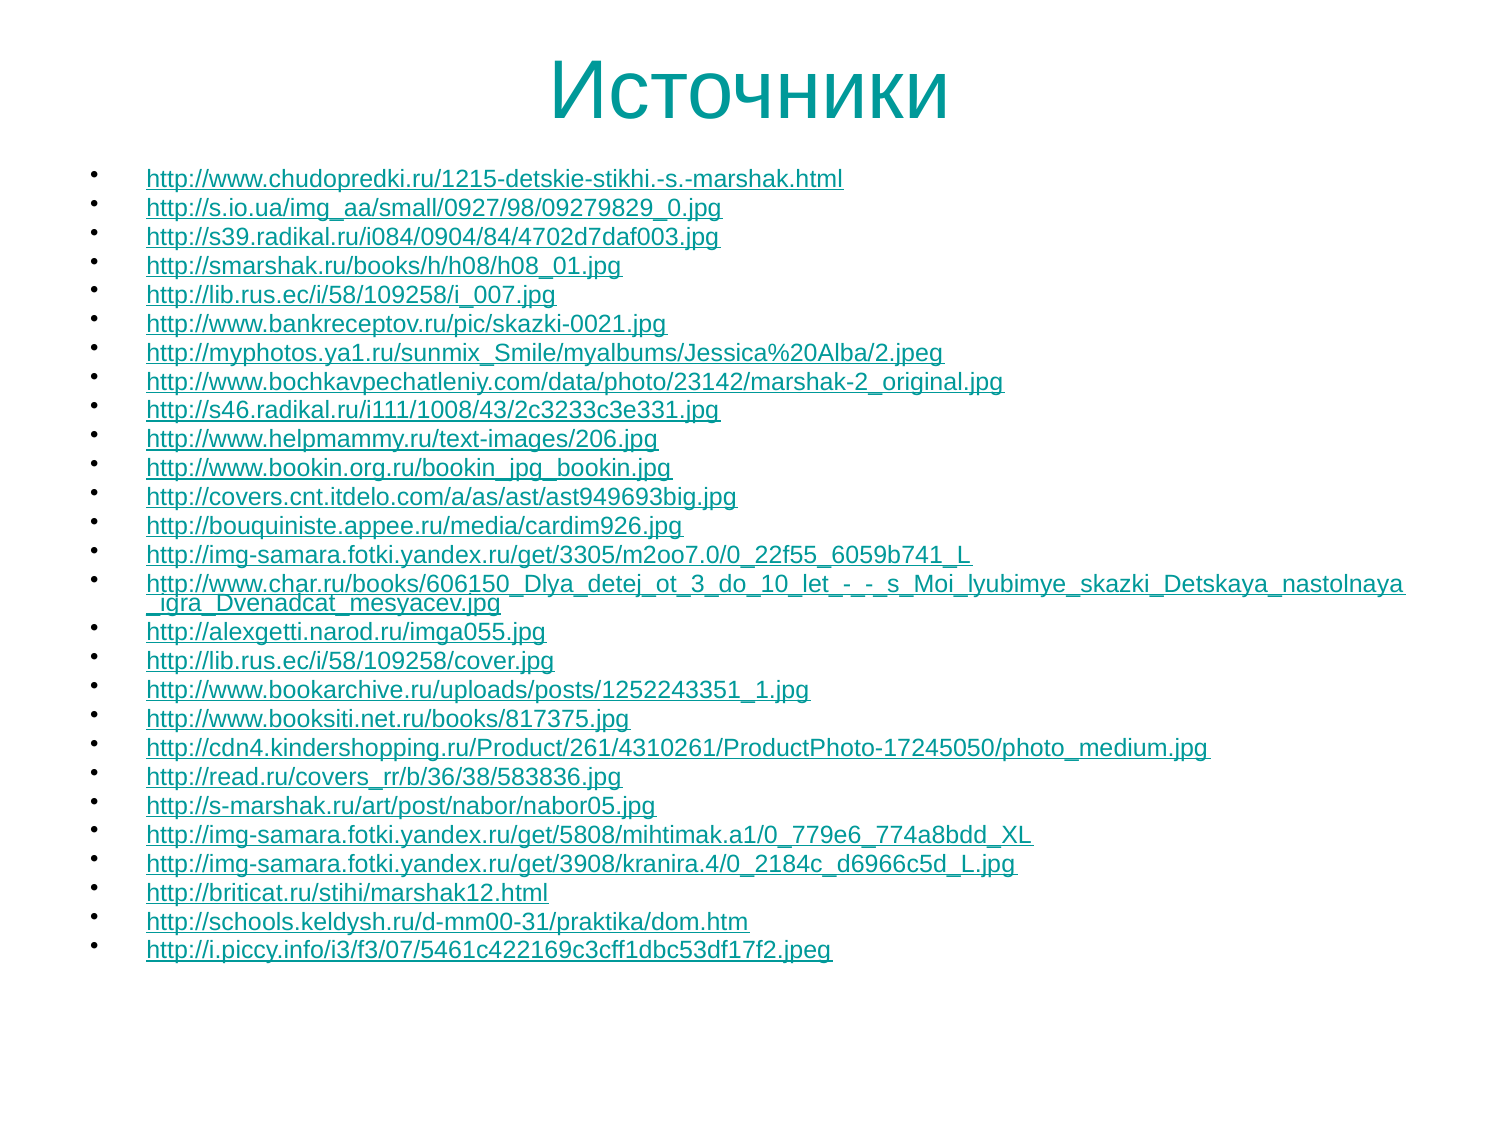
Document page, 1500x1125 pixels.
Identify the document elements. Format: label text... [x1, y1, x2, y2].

list http://www.chudopredki.ru/1215-detskie-stikhi.-s.-marshak.html http://s.io.ua/img_aa/small/0927/98/09279829_0.jpg http://s39.radikal.ru/i084/0904/84/4702d7daf003.jpg http://smarshak.ru/books/h/h08/h08_01.jpg http://lib.rus.ec/i/58/109258/i_007.jpg http://www.bankreceptov.ru/pic/skazki-0021.jpg http://myphotos.ya1.ru/sunmix_Smile/myalbums/Jessica%20Alba/2.jpeg http://www.bochkavpechatleniy.com/data/photo/23142/marshak-2_original.jpg http://s46.radikal.ru/i111/1008/43/2c3233c3e331.jpg http://www.helpmammy.ru/text-images/206.jpg http://www.bookin.org.ru/bookin_jpg_bookin.jpg http://covers.cnt.itdelo.com/a/as/ast/ast949693big.jpg http://bouquiniste.appee.ru/media/cardim926.jpg http://img-samara.fotki.yandex.ru/get/3305/m2oo7.0/0_22f55_6059b741_L http://www.char.ru/books/606150_Dlya_detej_ot_3_do_10_let_-_-_s_Moi_lyubimye_skazki_Detskaya_nastolnaya_igra_Dvenadcat_mesyacev.jpg http://alexgetti.narod.ru/imga055.jpg http://lib.rus.ec/i/58/109258/cover.jpg http://www.bookarchive.ru/uploads/posts/1252243351_1.jpg http://www.booksiti.net.ru/books/817375.jpg http://cdn4.kindershopping.ru/Product/261/4310261/ProductPhoto-17245050/photo_medium.jpg http://read.ru/covers_rr/b/36/38/583836.jpg http://s-marshak.ru/art/post/nabor/nabor05.jpg http://img-samara.fotki.yandex.ru/get/5808/mihtimak.a1/0_779e6_774a8bdd_XL http://img-samara.fotki.yandex.ru/get/3908/kranira.4/0_2184c_d6966c5d_L.jpg http://briticat.ru/stihi/marshak12.html http://schools.keldysh.ru/d-mm00-31/praktika/dom.htm http://i.piccy.info/i3/f3/07/5461c422169c3cff1dbc53df17f2.jpeg [74, 160, 1426, 1006]
title Источники [74, 44, 1426, 126]
